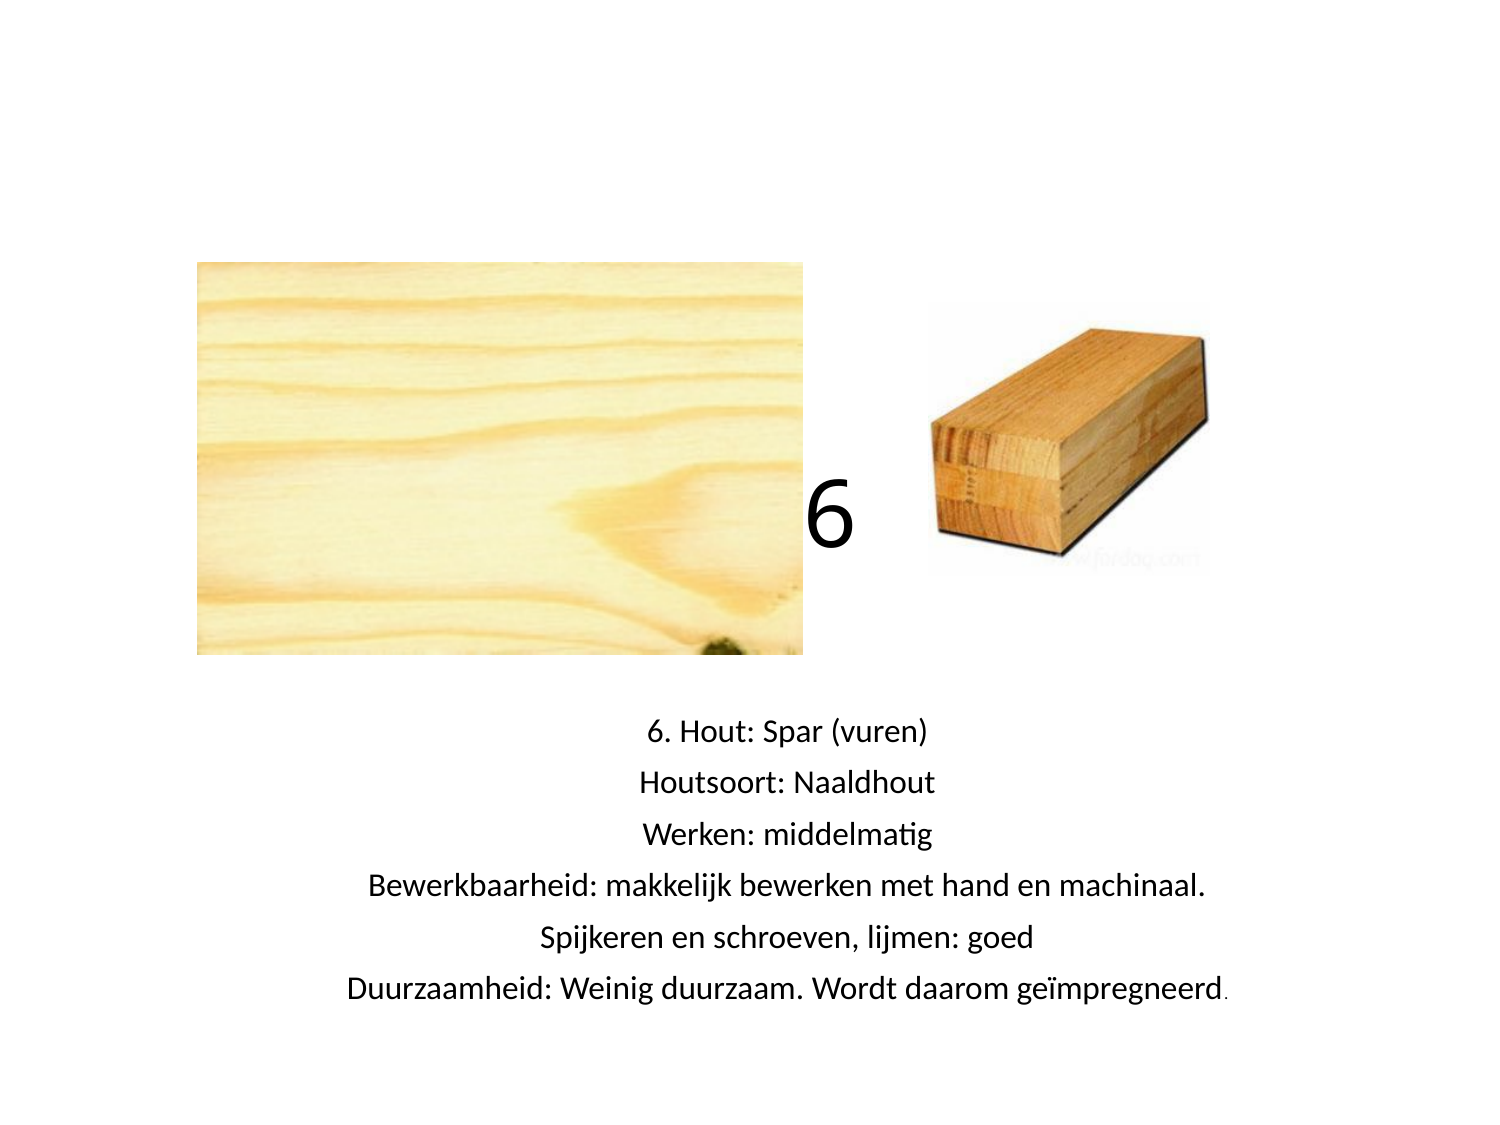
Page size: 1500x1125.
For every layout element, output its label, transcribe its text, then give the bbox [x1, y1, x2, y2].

picture [197, 262, 803, 655]
picture [928, 302, 1210, 579]
subtitle 6. Hout: Spar (vuren) Houtsoort: Naaldhout Werken: middelmatig Bewerkbaarheid: makkelijk bewerken met hand en machinaal. Spijkeren en schroeven, lijmen: goed Duurzaamheid: Weinig duurzaam. Wordt daarom geïmpregneerd. [187, 706, 1388, 1125]
title 6666 [187, 184, 1313, 576]
